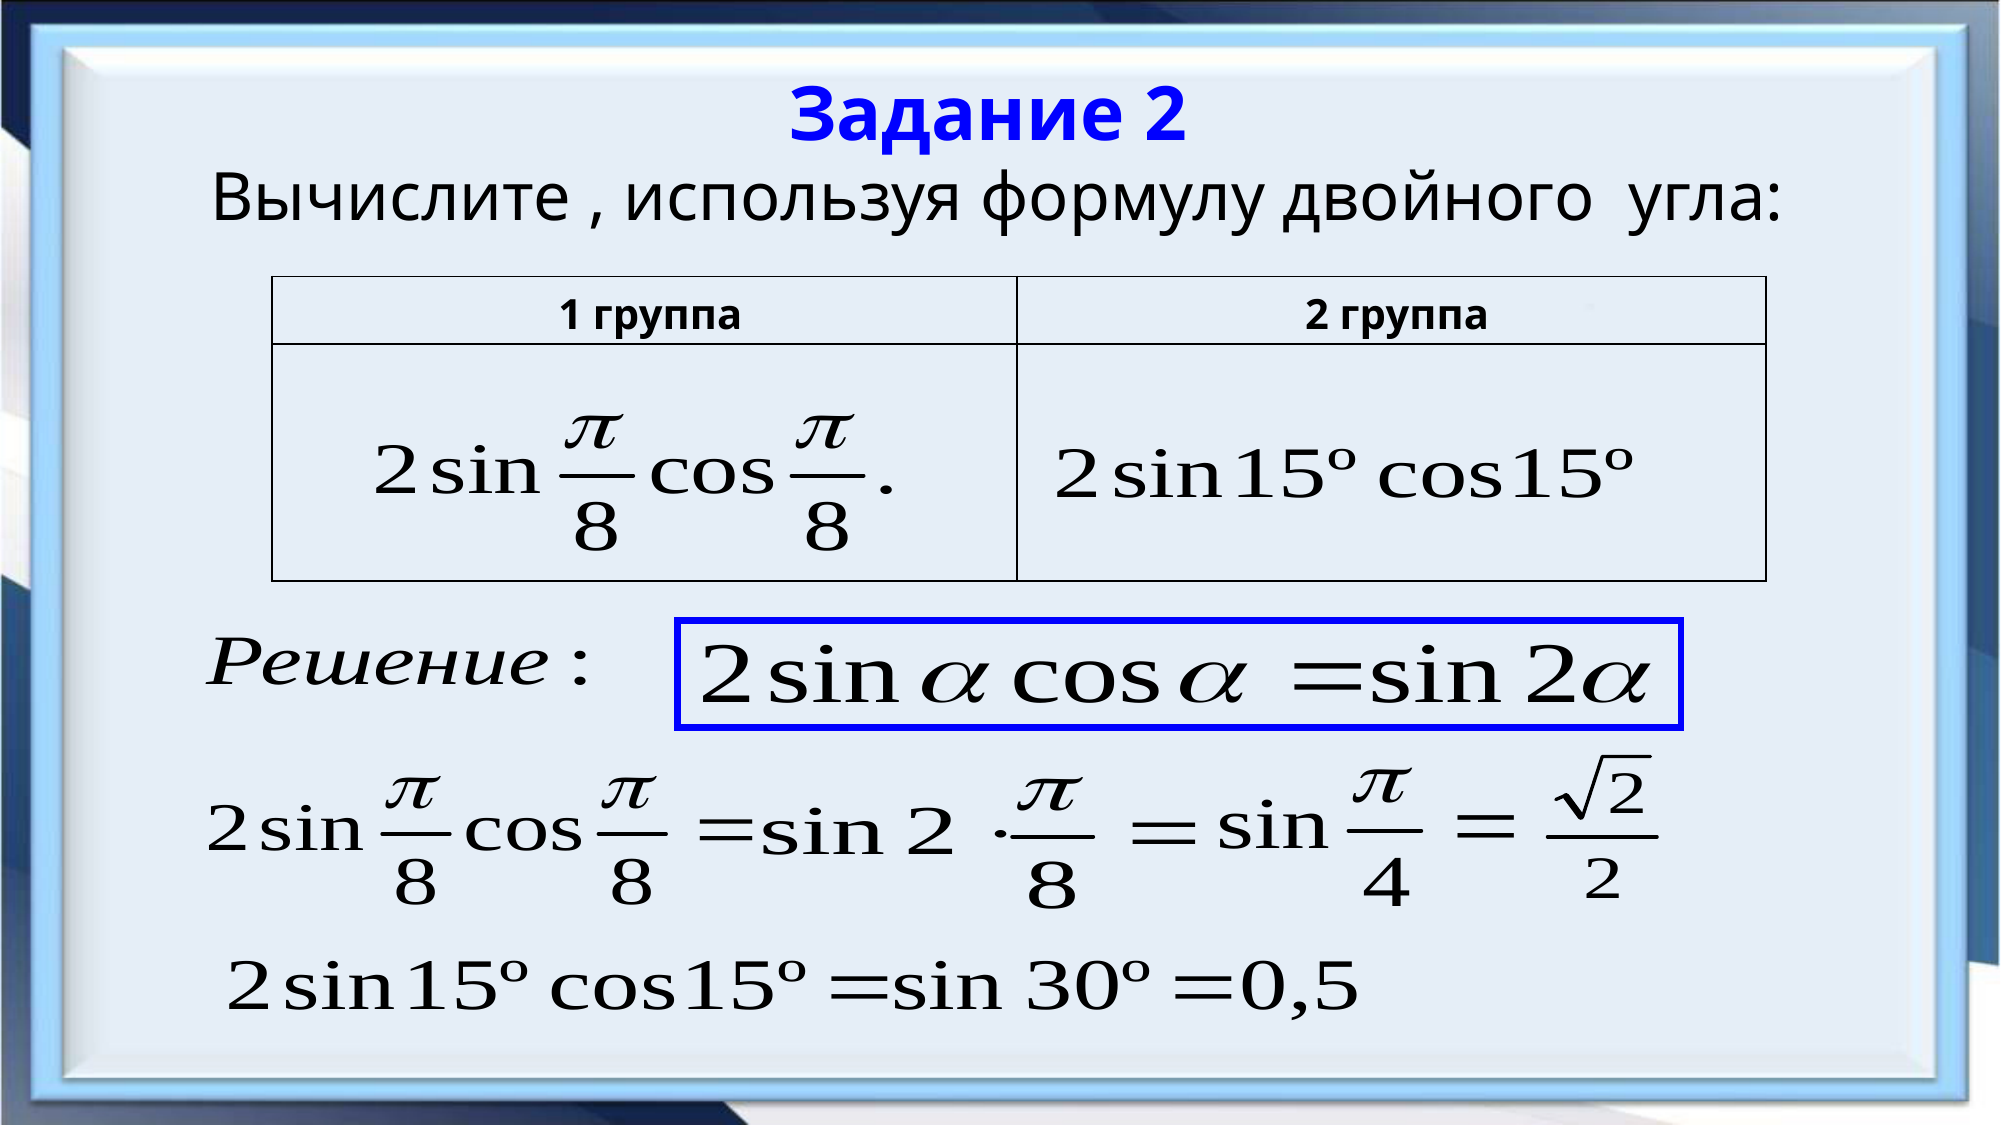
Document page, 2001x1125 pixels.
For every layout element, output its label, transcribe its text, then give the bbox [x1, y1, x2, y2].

table_header 2 группа [1018, 277, 1765, 343]
table_header 1 группа [273, 277, 1016, 343]
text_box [1204, 733, 1522, 923]
table_cell [273, 345, 1016, 580]
list [150, 299, 975, 900]
picture [0, 0, 2001, 1125]
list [191, 743, 746, 919]
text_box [357, 378, 906, 567]
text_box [680, 623, 1678, 725]
title Задание 2 Вычислите , используя формулу двойного угла: [150, 24, 1826, 288]
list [188, 619, 606, 703]
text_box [210, 942, 1379, 1040]
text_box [1039, 431, 1676, 516]
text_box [746, 743, 1197, 925]
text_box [1534, 741, 1675, 913]
table_cell [1018, 345, 1765, 580]
